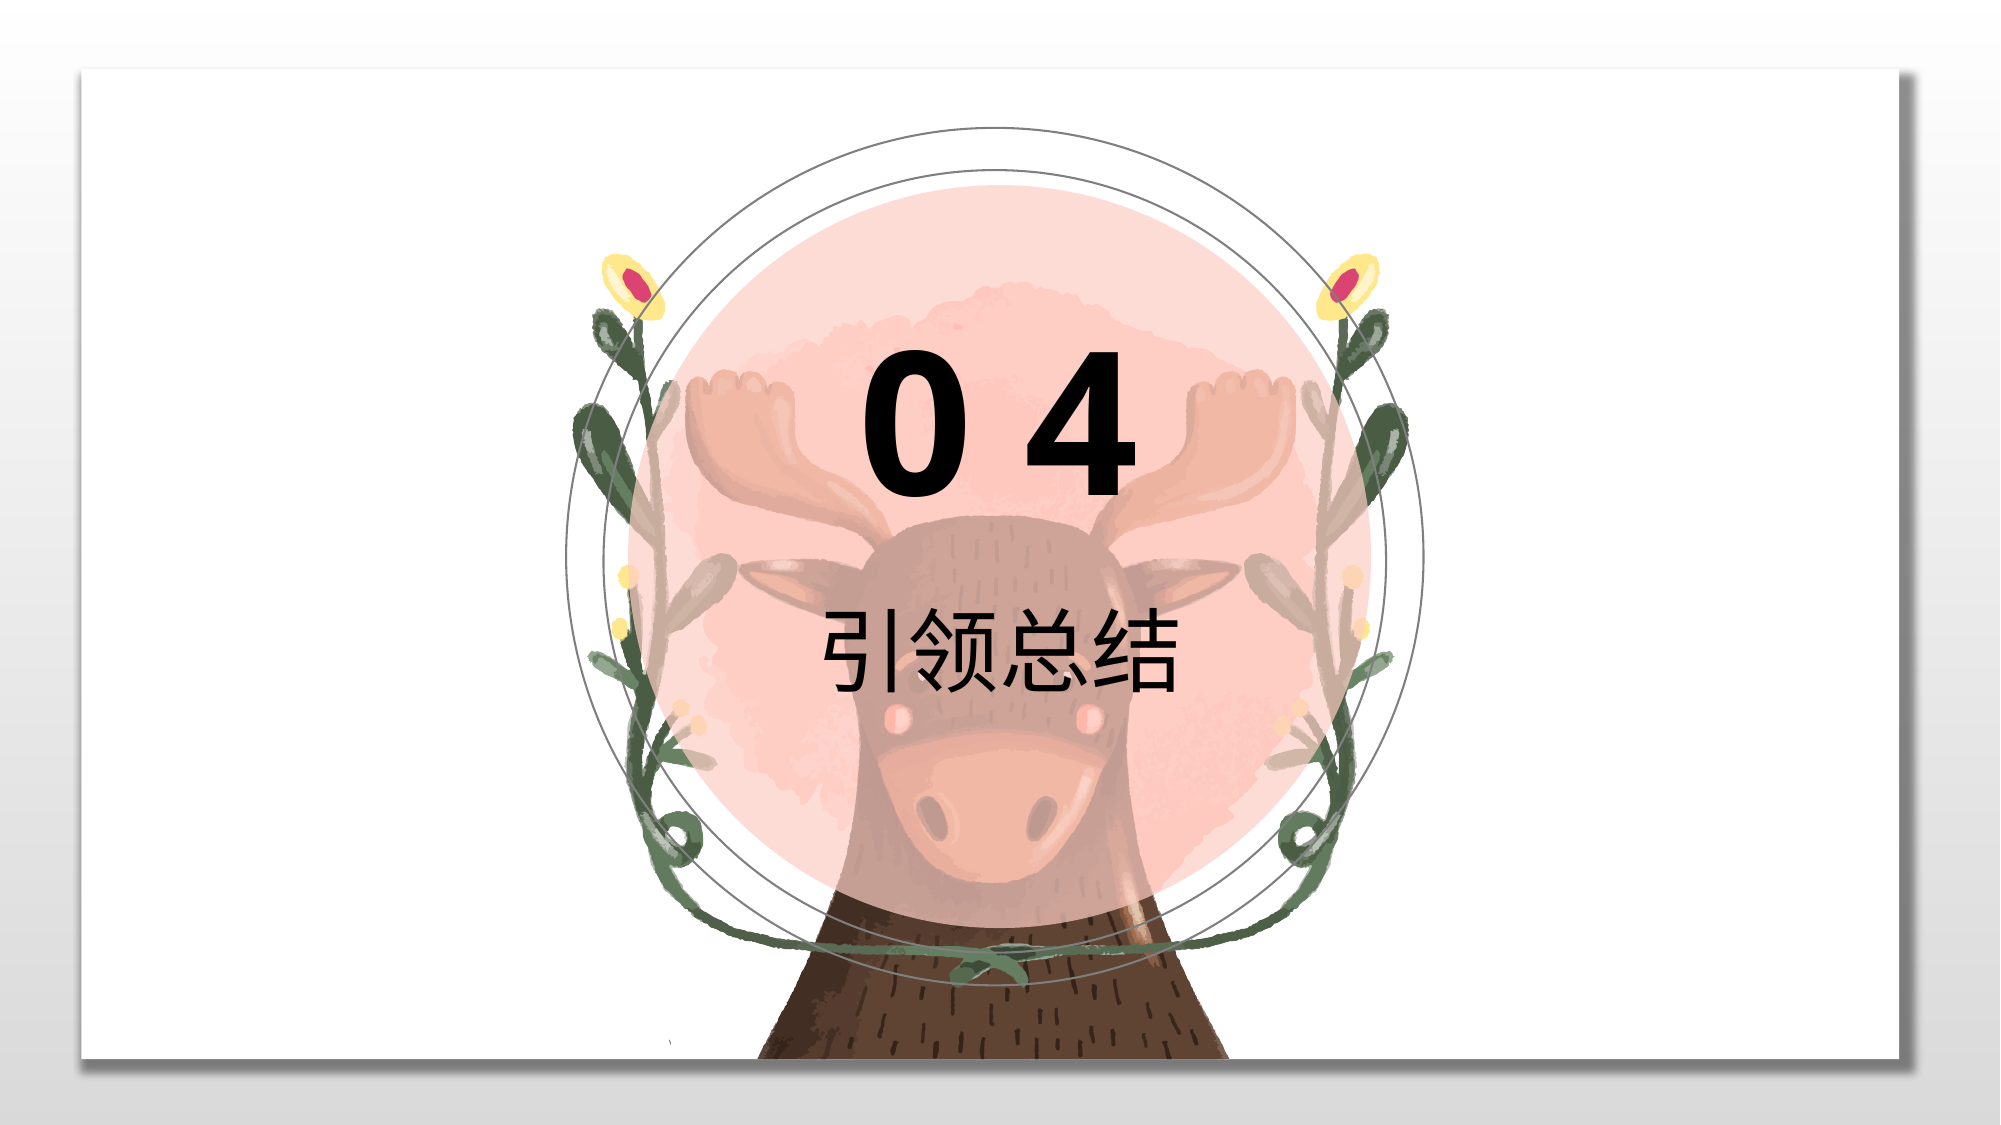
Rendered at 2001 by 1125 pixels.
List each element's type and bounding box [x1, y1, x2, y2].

text_box [80, 68, 1900, 1060]
picture [551, 181, 1430, 1060]
text_box [785, 126, 1204, 181]
